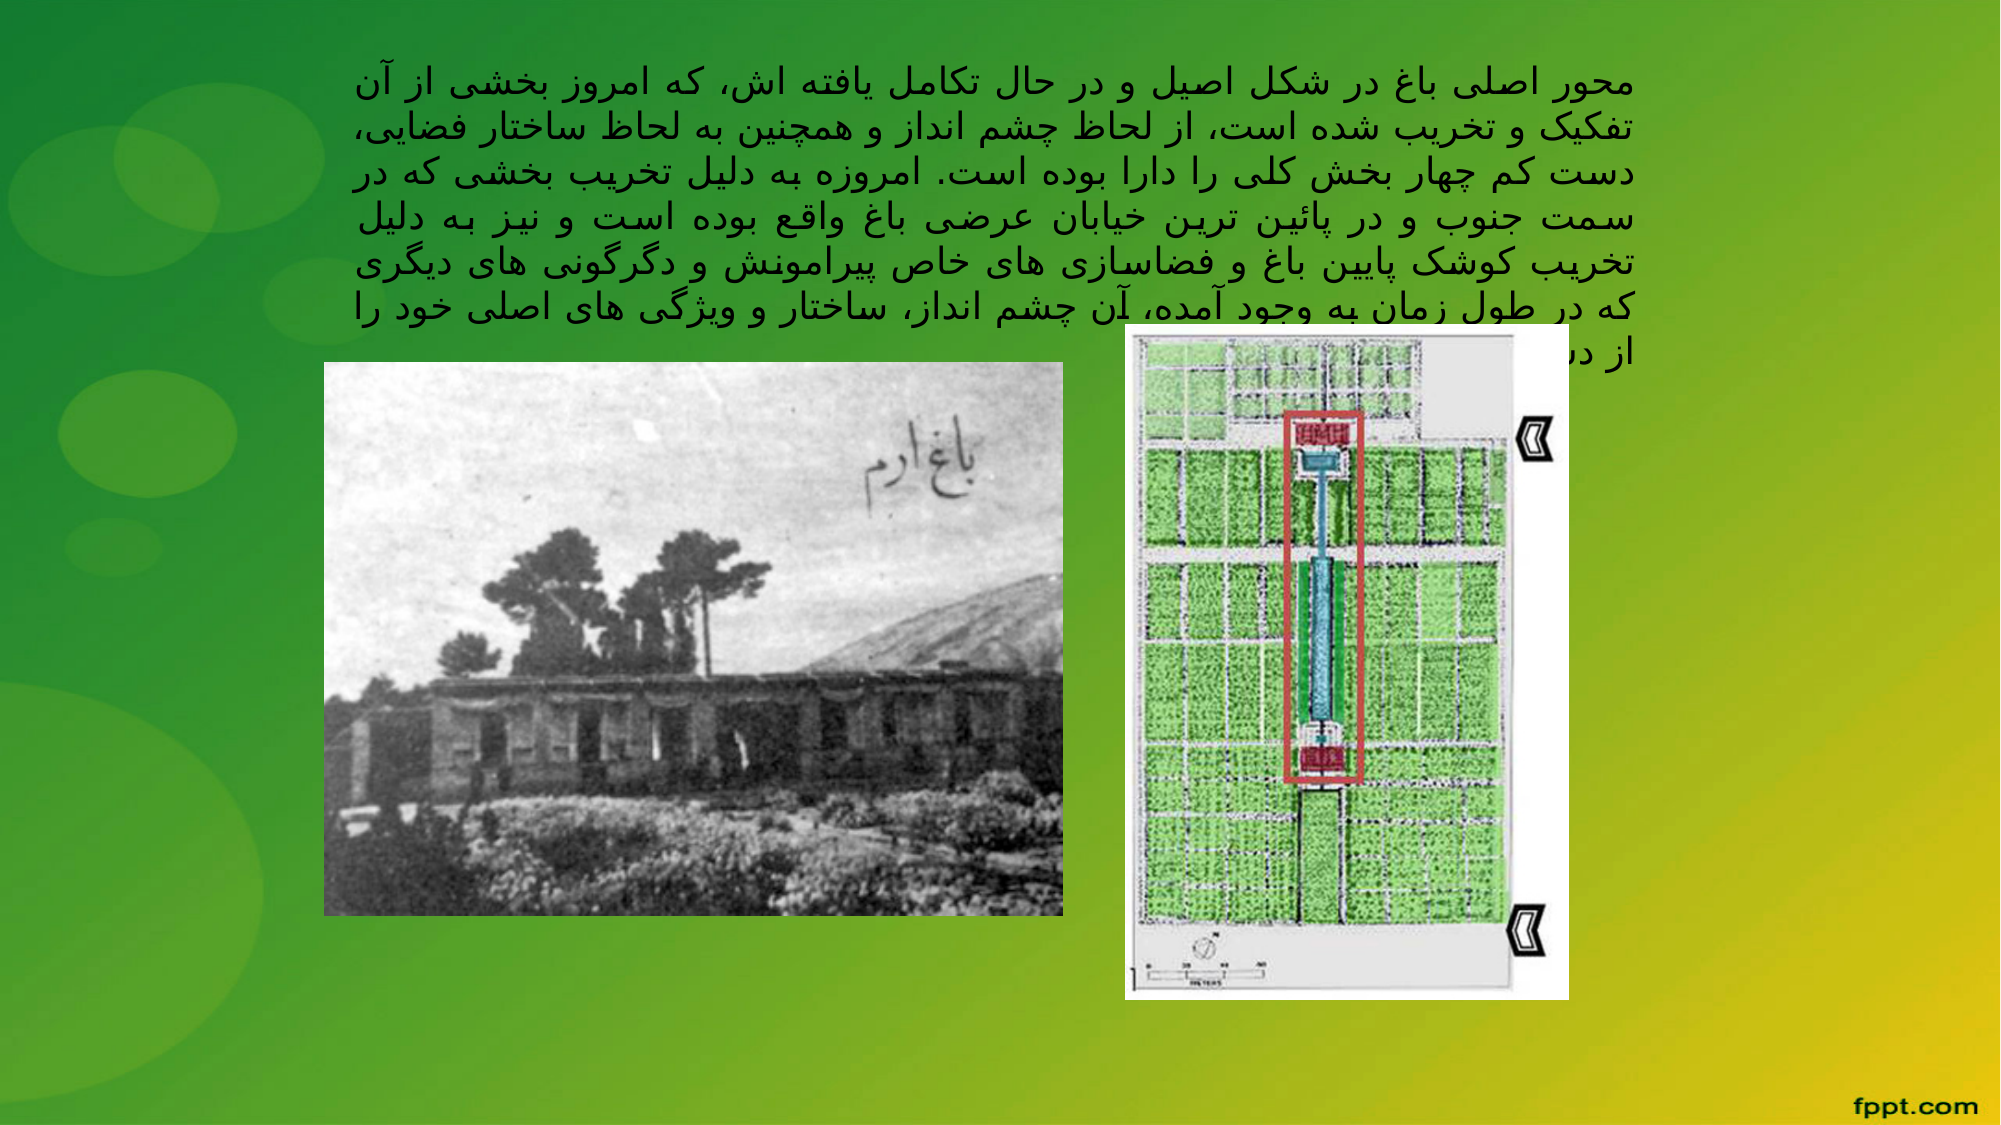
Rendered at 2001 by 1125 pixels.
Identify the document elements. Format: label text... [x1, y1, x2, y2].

picture [0, 0, 2001, 1125]
text_box محور اصلی باغ در شکل اصیل و در حال تکامل یافته اش، که امروز بخشی از آن تفکیک و تخریب شده است، از لحاظ چشم انداز و همچنین به لحاظ ساختار فضایی، دست کم چهار بخش کلی را دارا بوده است. امروزه به دلیل تخریب بخشی که در سمت جنوب و در پائین ترین خیابان عرضی باغ واقع بوده است و نیز به دلیل تخریب کوشک پایین باغ و فضاسازی های خاص پیرامونش و دگرگونی های دیگری که در طول زمان به وجود آمده، آن چشم انداز، ساختار و ویژگی های اصلی خود را از دست داده است. [337, 49, 1650, 380]
